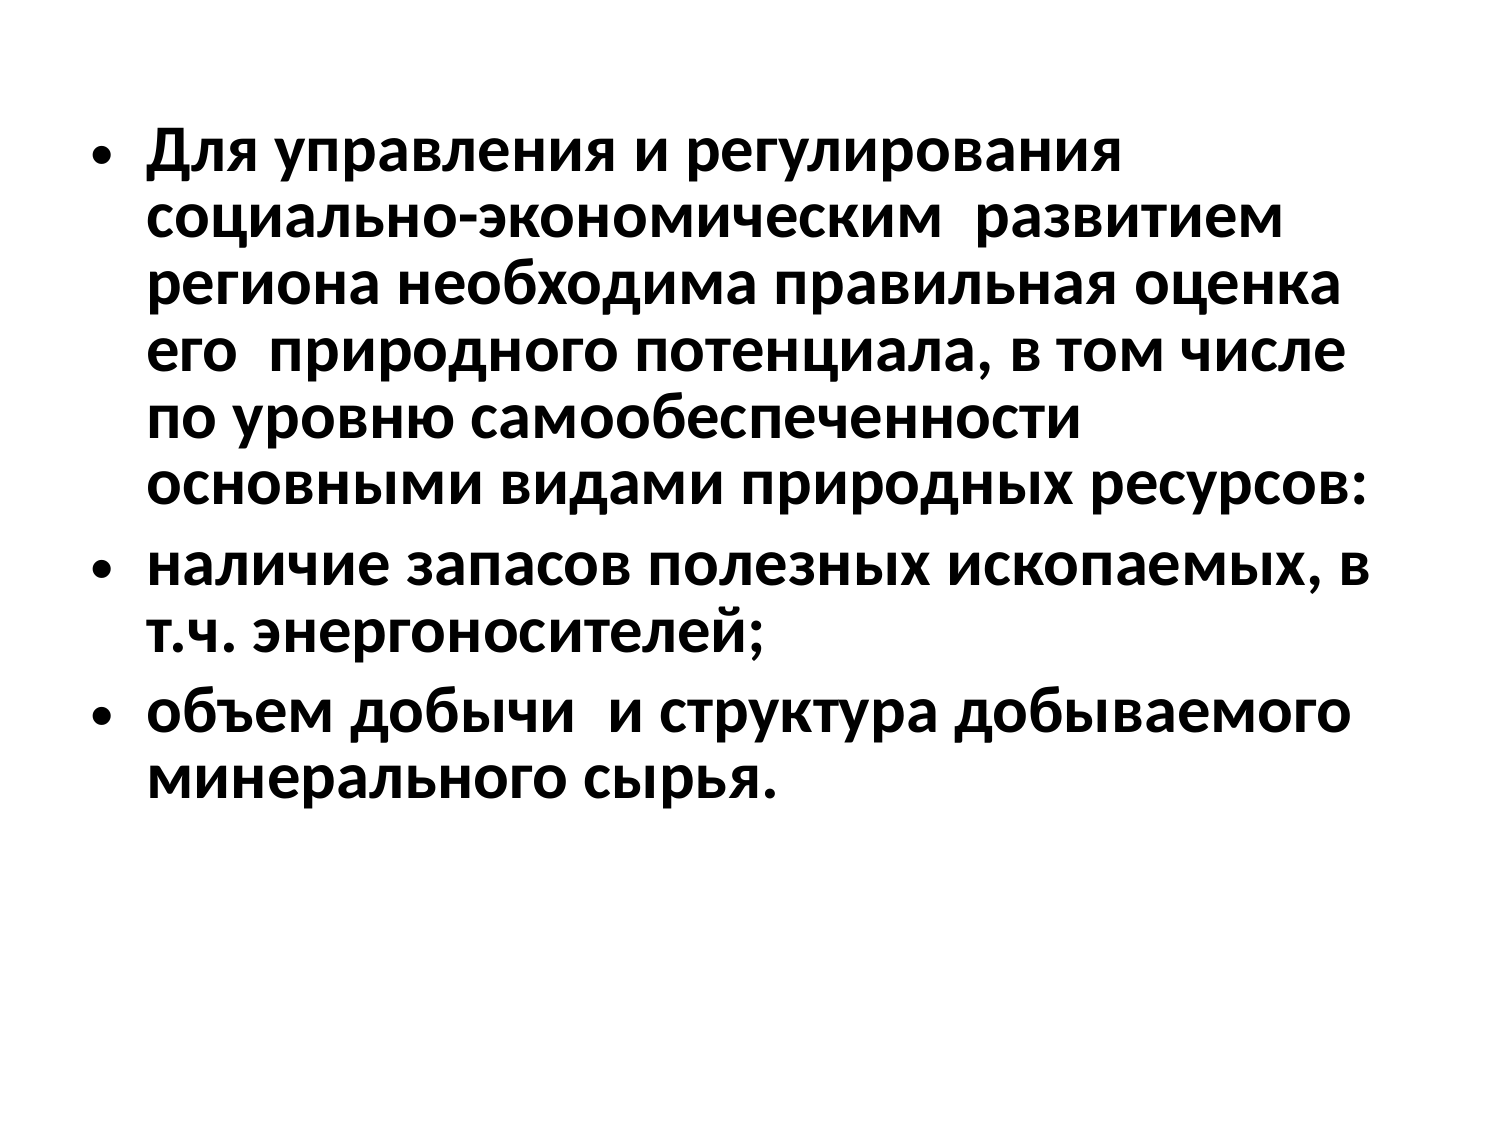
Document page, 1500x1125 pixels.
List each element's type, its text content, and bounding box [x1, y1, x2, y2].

list Для управления и регулирования социально-экономическим развитием региона необходима правильная оценка его природного потенциала, в том числе по уровню самообеспеченности основными видами природных ресурсов: наличие запасов полезных ископаемых, в т.ч. энергоносителей; объем добычи и структура добываемого минерального сырья. [75, 113, 1425, 1005]
